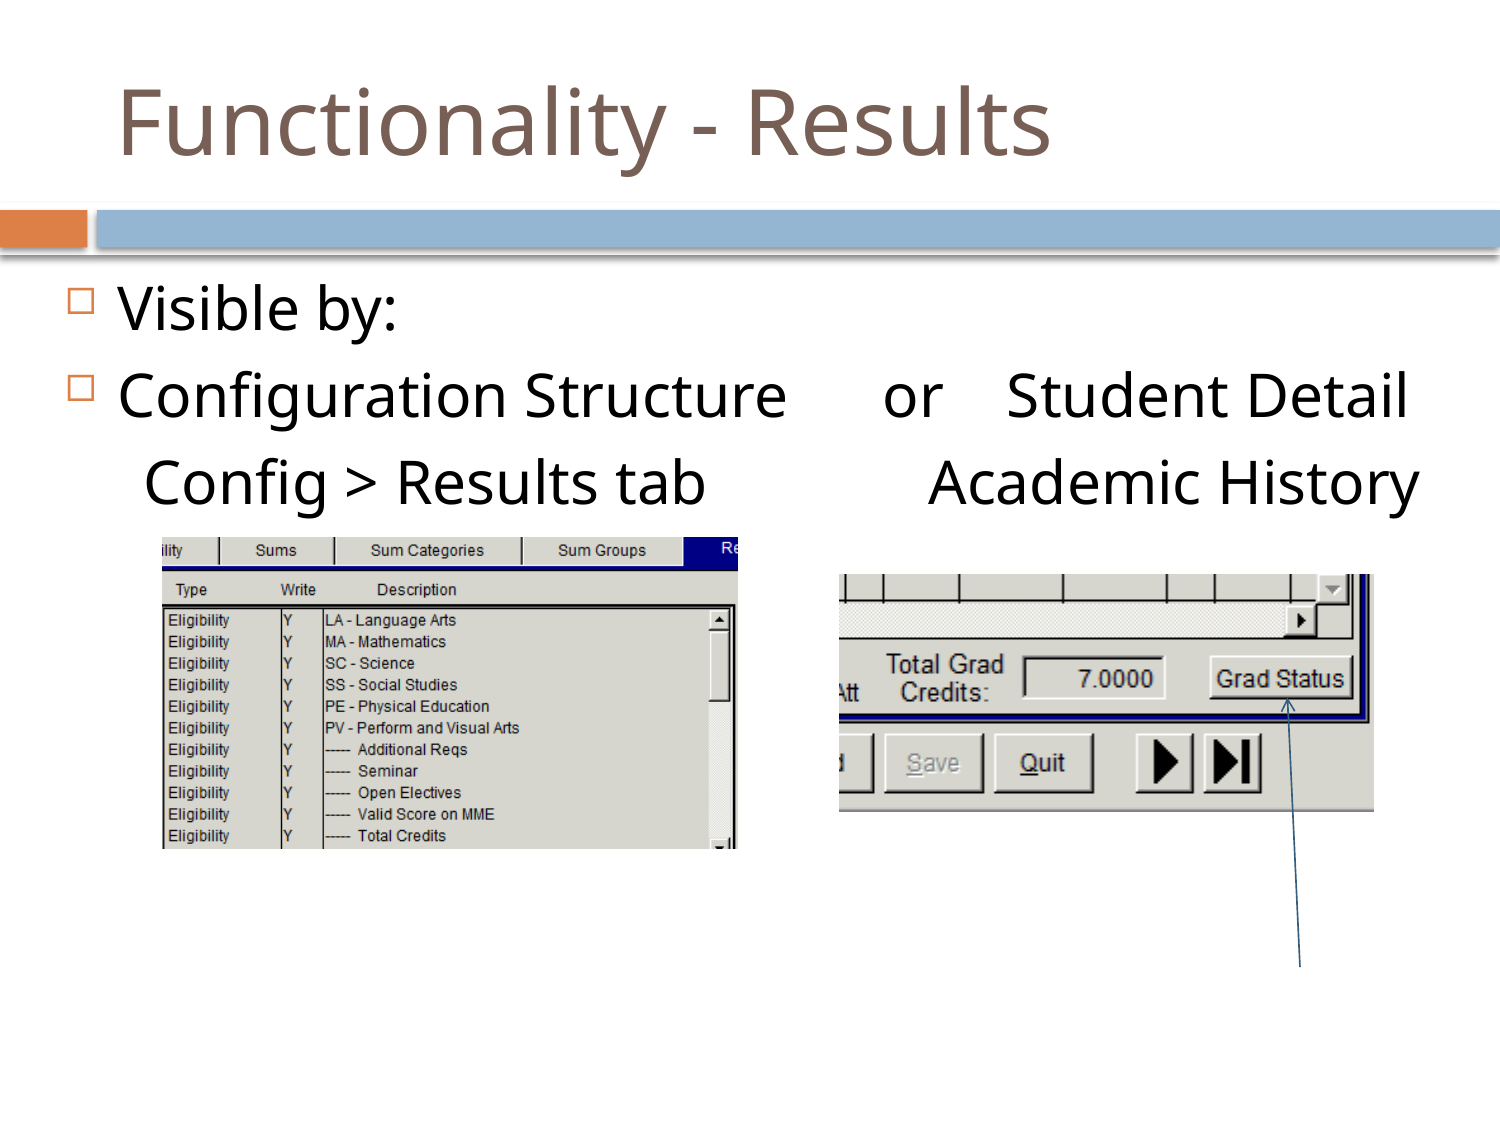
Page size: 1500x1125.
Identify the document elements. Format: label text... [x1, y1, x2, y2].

list Visible by: Configuration Structure or Student Detail Config > Results tab Academic History [50, 262, 1475, 1000]
title Functionality - Results [100, 37, 1438, 200]
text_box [1287, 697, 1301, 968]
picture [162, 537, 738, 849]
picture [838, 573, 1375, 812]
